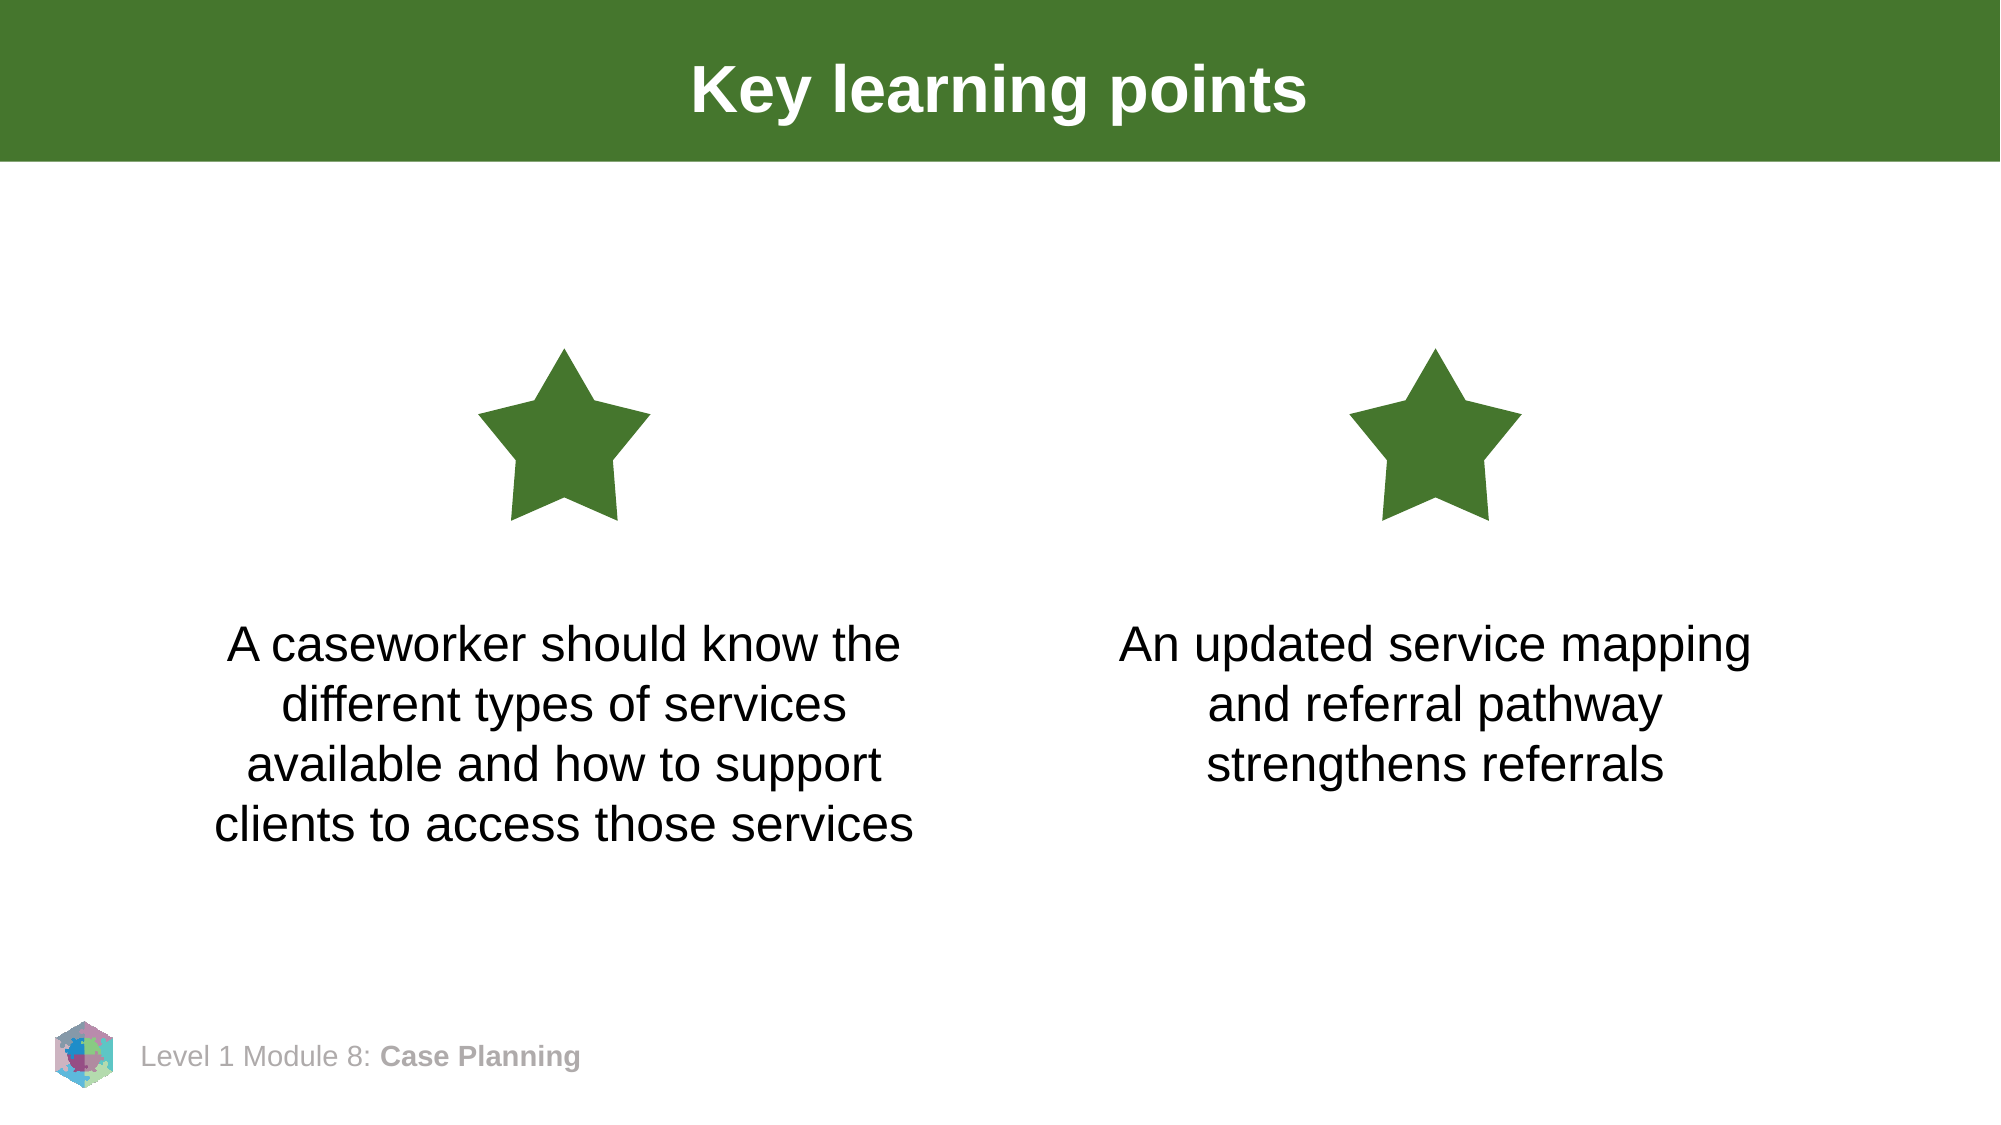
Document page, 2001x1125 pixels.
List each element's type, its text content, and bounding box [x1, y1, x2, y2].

text_box An updated service mapping and referral pathway strengthens referrals [1102, 604, 1769, 799]
title Key learning points [137, 19, 1863, 163]
text_box [476, 346, 653, 523]
picture [55, 1021, 113, 1088]
text_box A caseworker should know the different types of services available and how to support clients to access those services [195, 604, 934, 860]
text_box [1347, 346, 1524, 523]
